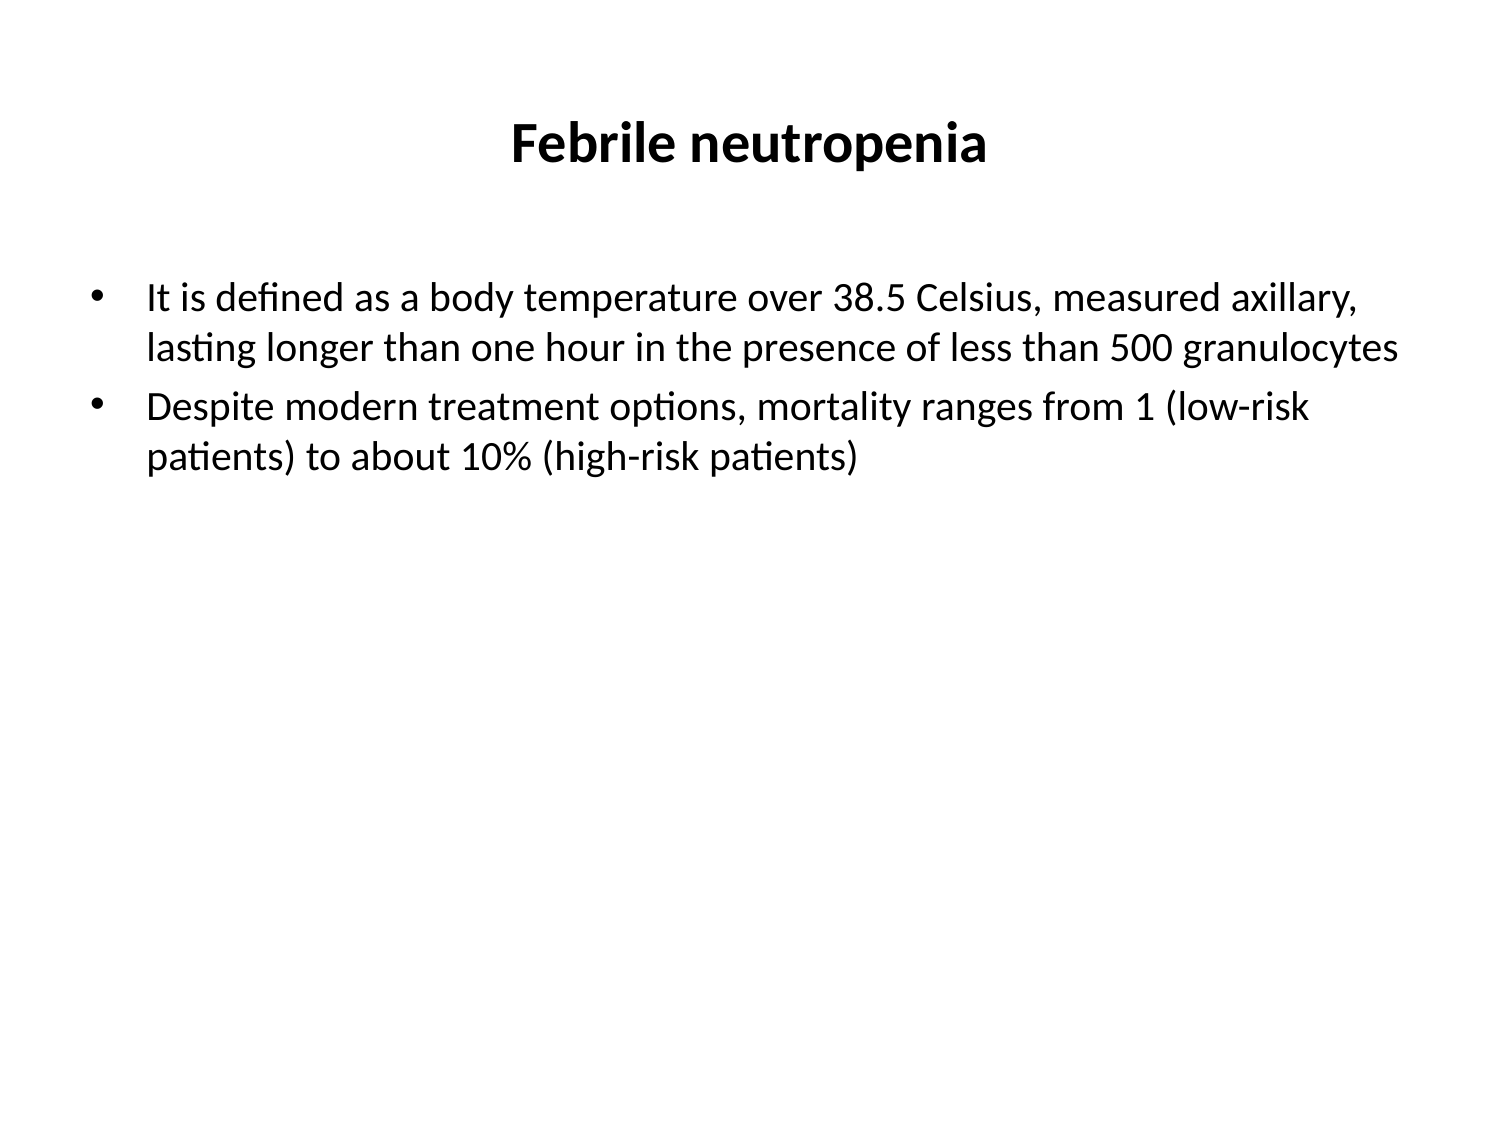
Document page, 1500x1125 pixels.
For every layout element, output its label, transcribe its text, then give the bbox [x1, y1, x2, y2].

title Febrile neutropenia [75, 45, 1425, 233]
list It is defined as a body temperature over 38.5 Celsius, measured axillary, lasting longer than one hour in the presence of less than 500 granulocytes Despite modern treatment options, mortality ranges from 1 (low-risk patients) to about 10% (high-risk patients) [75, 262, 1425, 1005]
